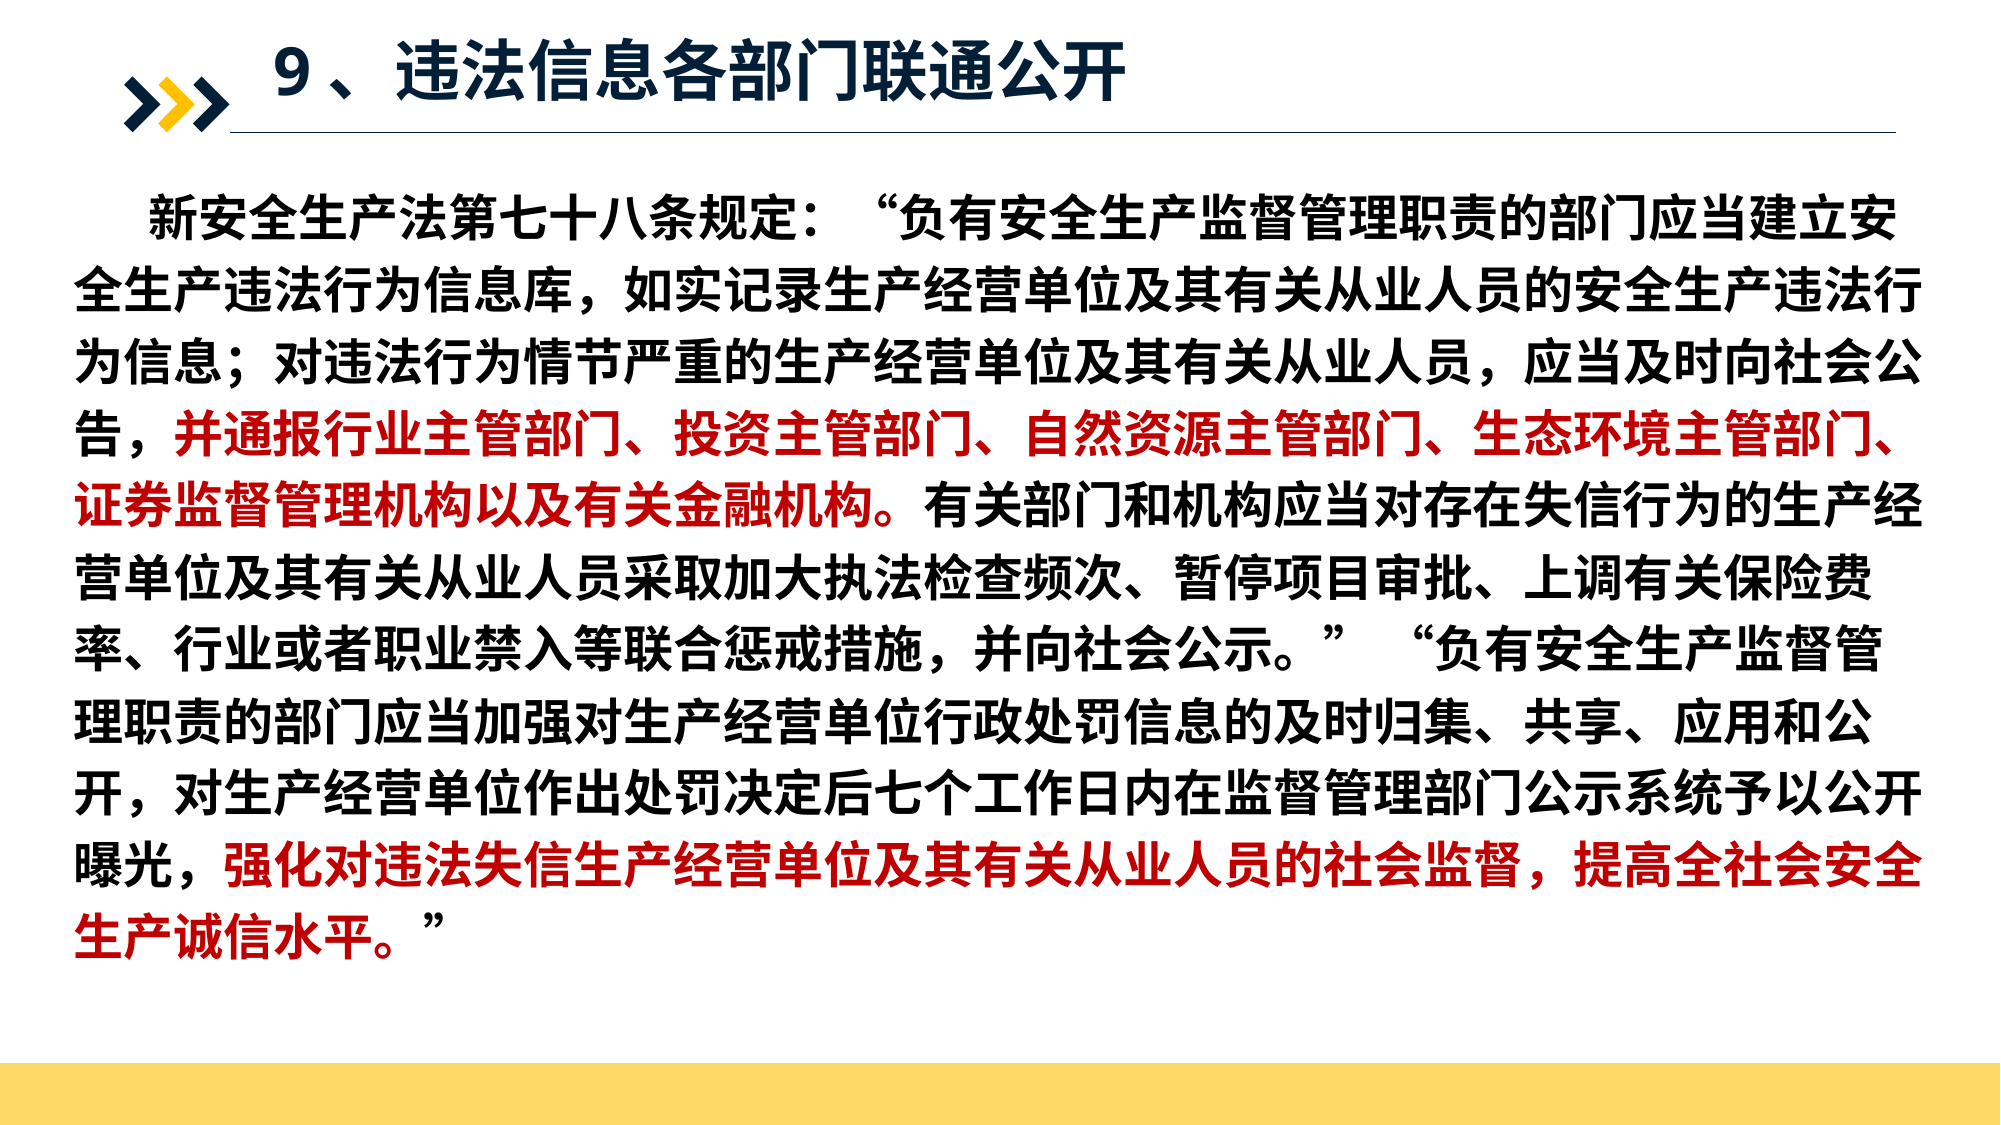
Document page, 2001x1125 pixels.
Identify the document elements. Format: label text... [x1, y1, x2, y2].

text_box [123, 76, 1897, 133]
text_box 9、违法信息各部门联通公开 [262, 22, 1218, 76]
text_box [0, 1063, 2000, 1125]
text_box 新安全生产法第七十八条规定：“负有安全生产监督管理职责的部门应当建立安全生产违法行为信息库，如实记录生产经营单位及其有关从业人员的安全生产违法行为信息；对违法行为情节严重的生产经营单位及其有关从业人员，应当及时向社会公告，并通报行业主管部门、投资主管部门、自然资源主管部门、生态环境主管部门、证券监督管理机构以及有关金融机构。有关部门和机构应当对存在失信行为的生产经营单位及其有关从业人员采取加大执法检查频次、暂停项目审批、上调有关保险费率、行业或者职业禁入等联合惩戒措施，并向社会公示。” “负有安全生产监督管理职责的部门应当加强对生产经营单位行政处罚信息的及时归集、共享、应用和公开，对生产经营单位作出处罚决定后七个工作日内在监督管理部门公示系统予以公开曝光，强化对违法失信生产经营单位及其有关从业人员的社会监督，提高全社会安全生产诚信水平。” [58, 166, 1942, 974]
